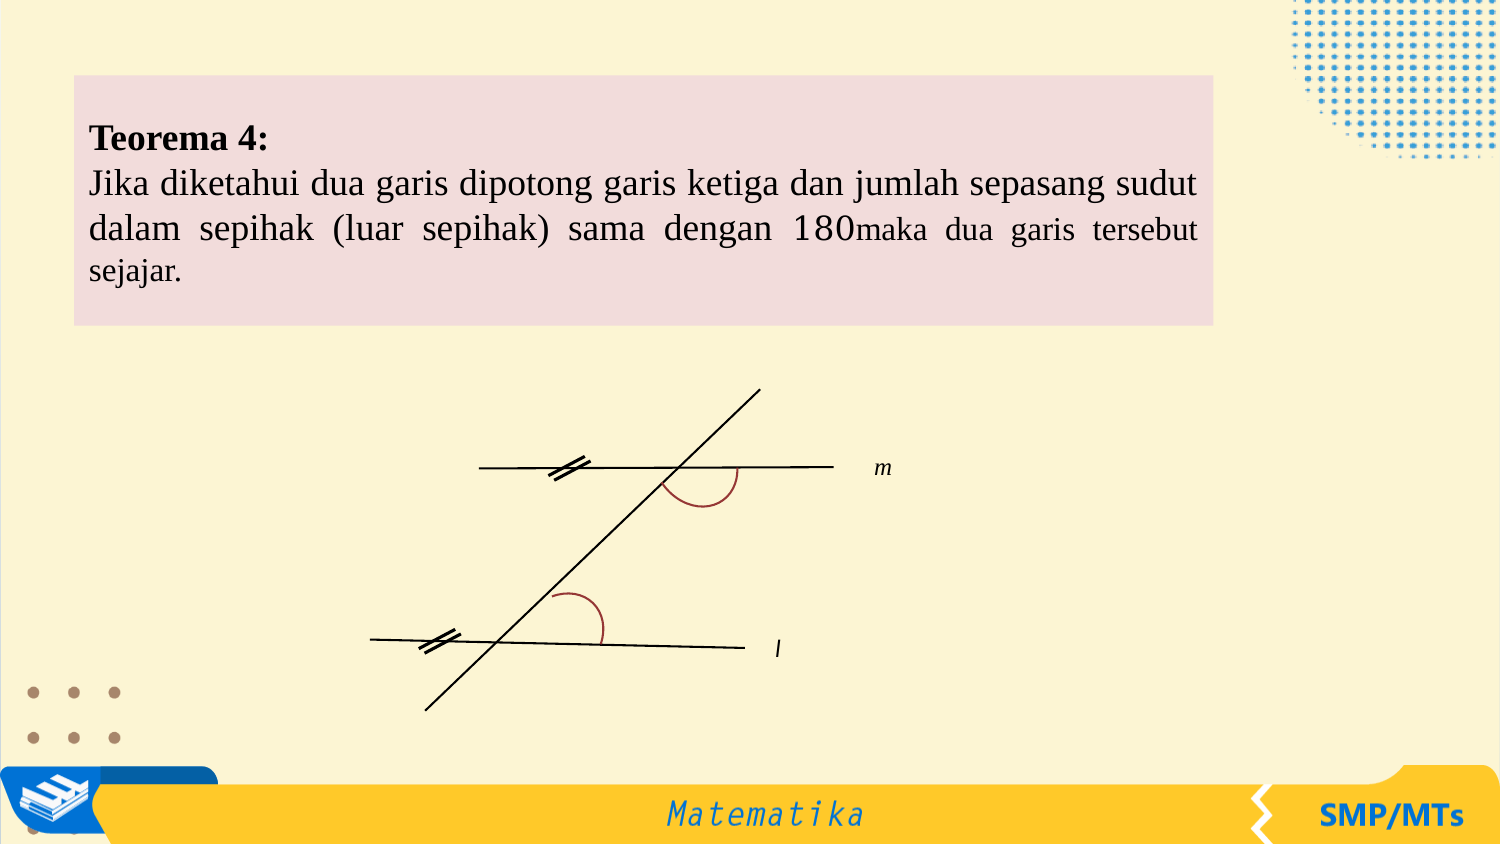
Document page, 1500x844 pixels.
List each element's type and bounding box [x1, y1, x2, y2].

picture [0, 0, 1500, 844]
text_box [369, 388, 918, 711]
